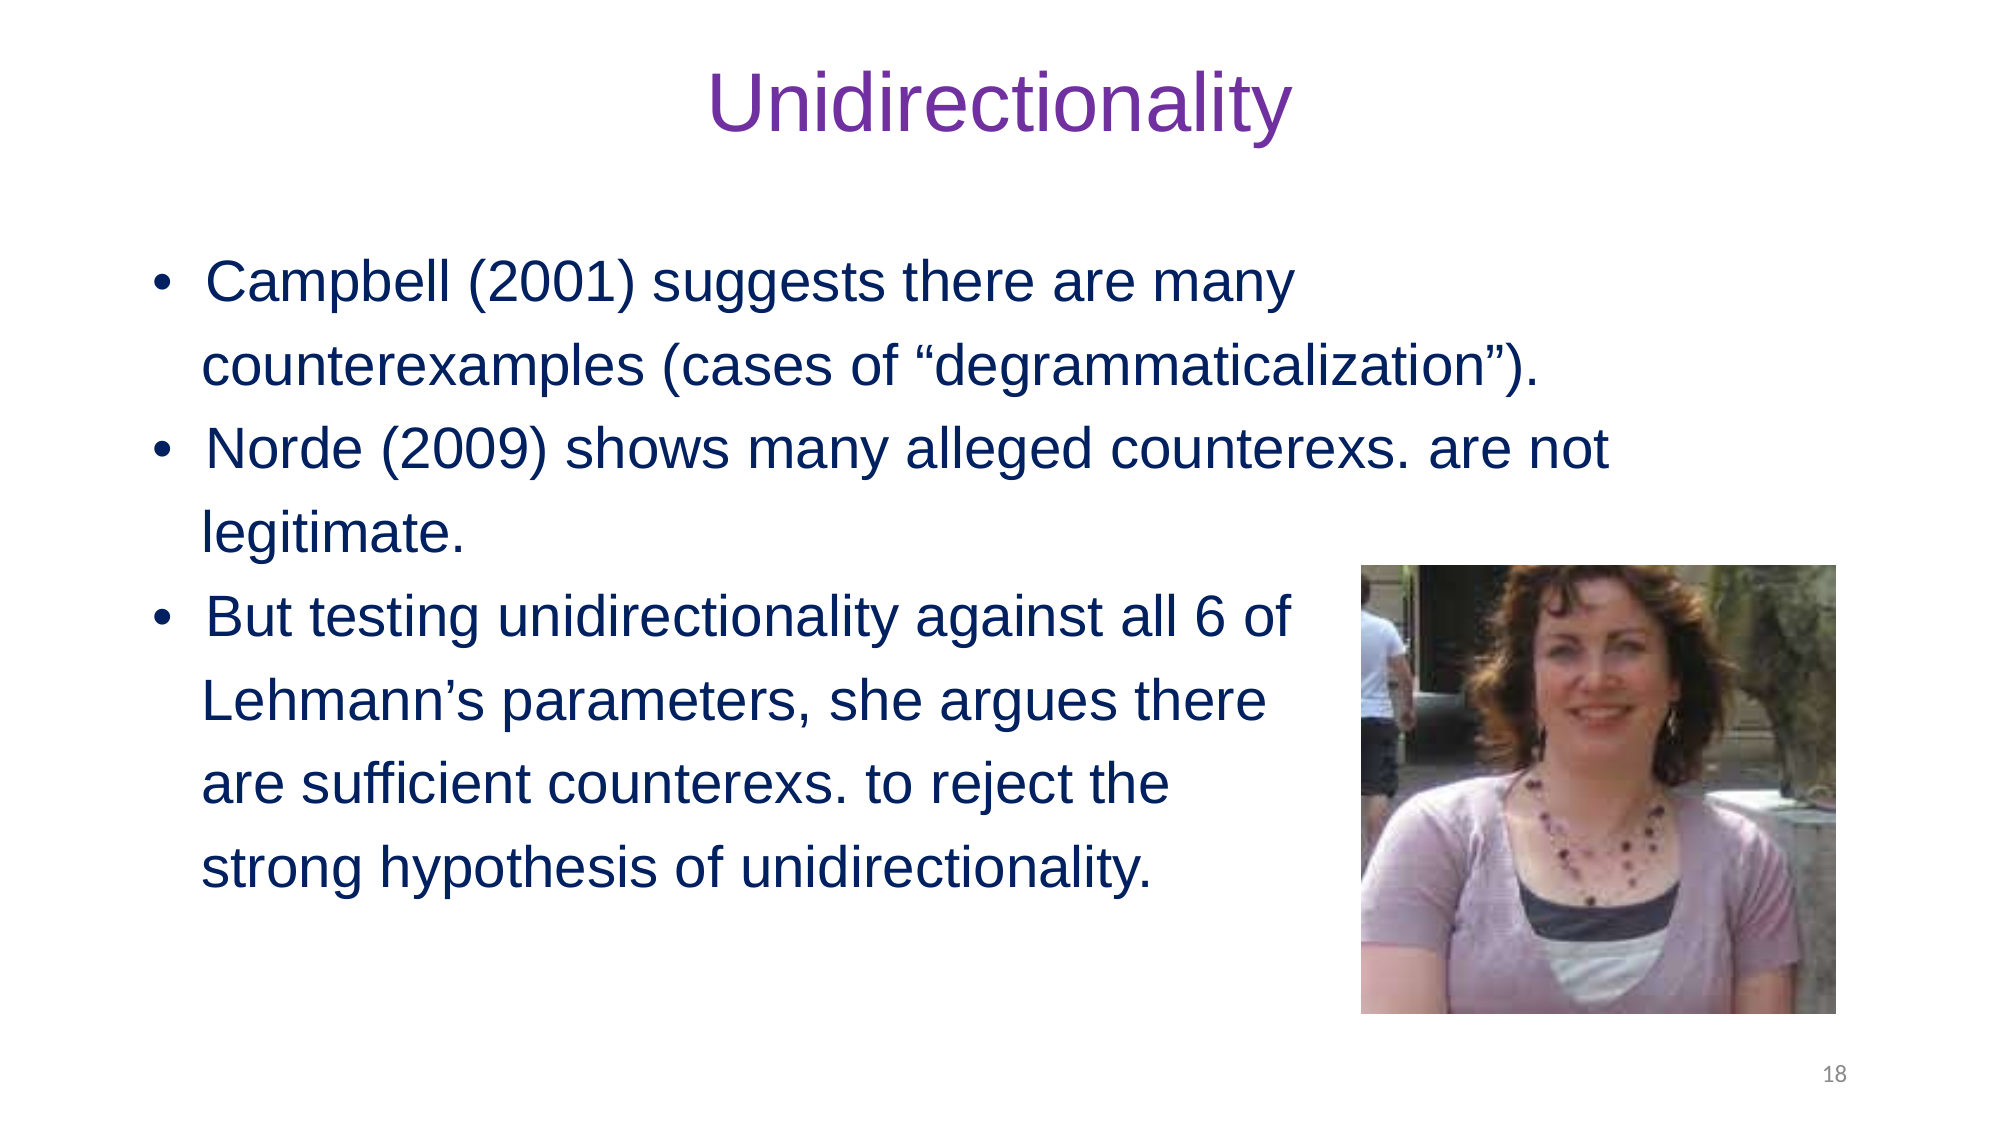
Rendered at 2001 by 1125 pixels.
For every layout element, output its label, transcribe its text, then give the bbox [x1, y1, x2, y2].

picture [1361, 565, 1836, 1014]
title Unidirectionality [137, 26, 1863, 183]
list • Campbell (2001) suggests there are many counterexamples (cases of “degrammaticalization”). • Norde (2009) shows many alleged counterexs. are not legitimate. • But testing unidirectionality against all 6 of Lehmann’s parameters, she argues there are sufficient counterexs. to reject the strong hypothesis of unidirectionality. [137, 243, 1863, 1014]
slide_number 18 [1412, 1042, 1863, 1103]
